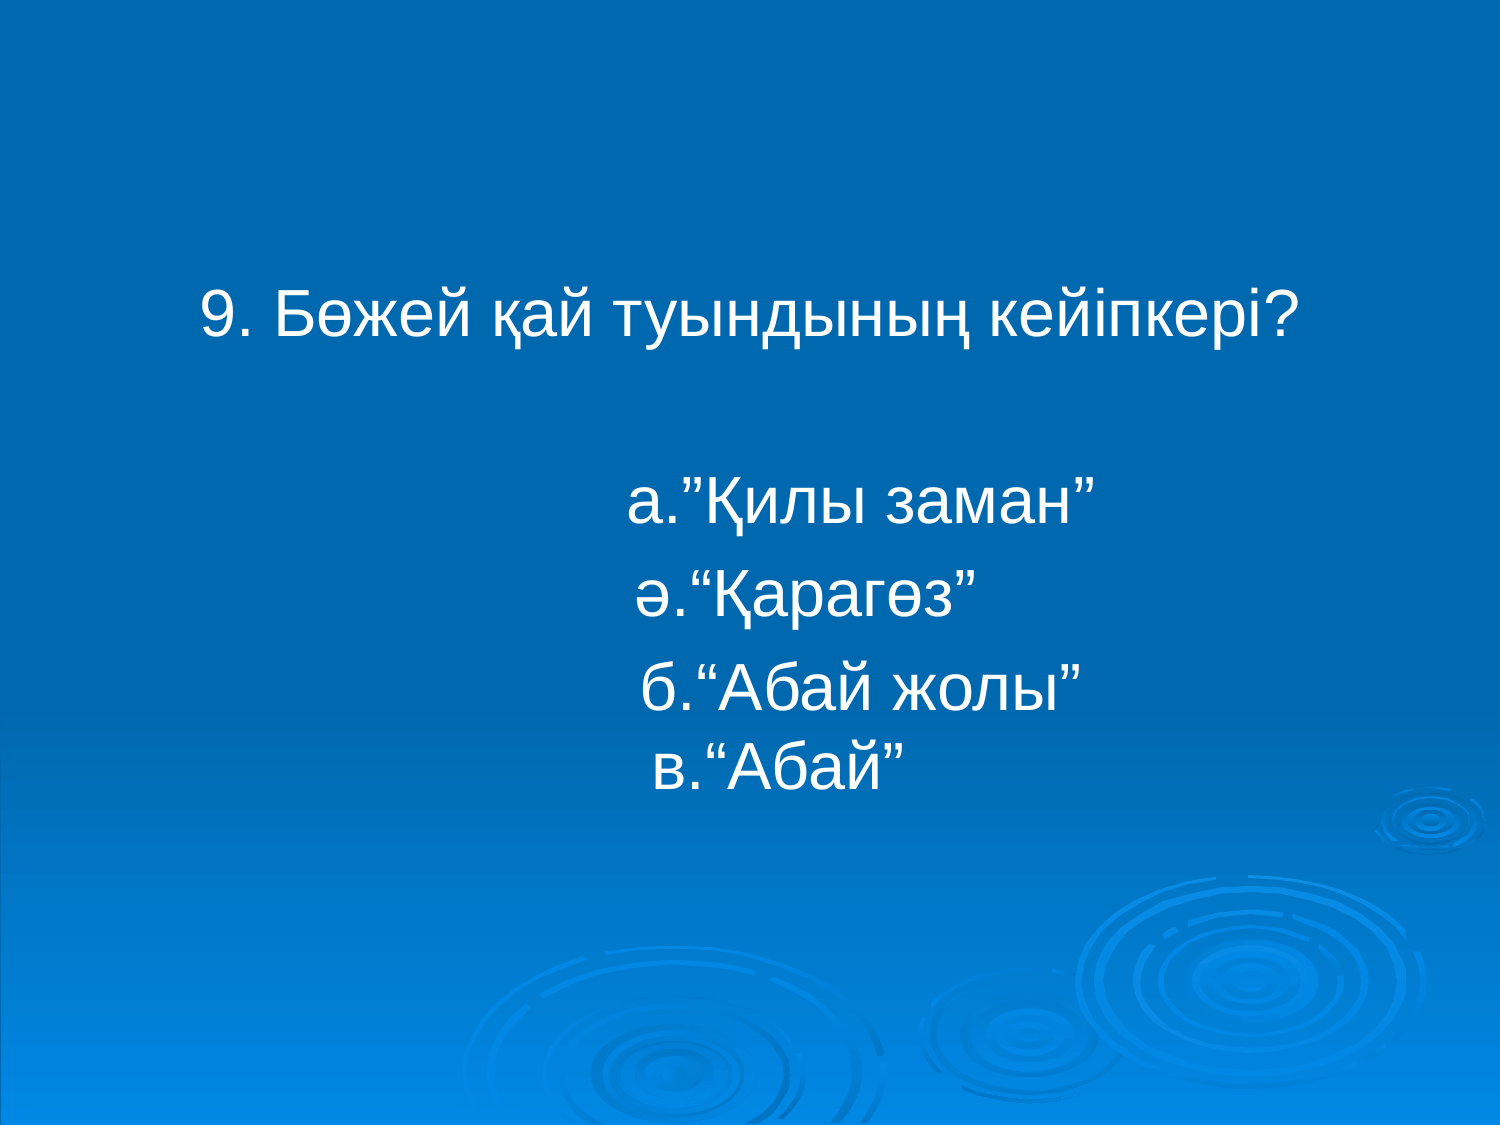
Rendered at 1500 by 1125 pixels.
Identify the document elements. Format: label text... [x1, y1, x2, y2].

list 9. Бөжей қай туындының кейіпкері? а.”Қилы заман” ә.“Қарагөз” б.“Абай жолы” в.“Абай” [74, 262, 1426, 1006]
